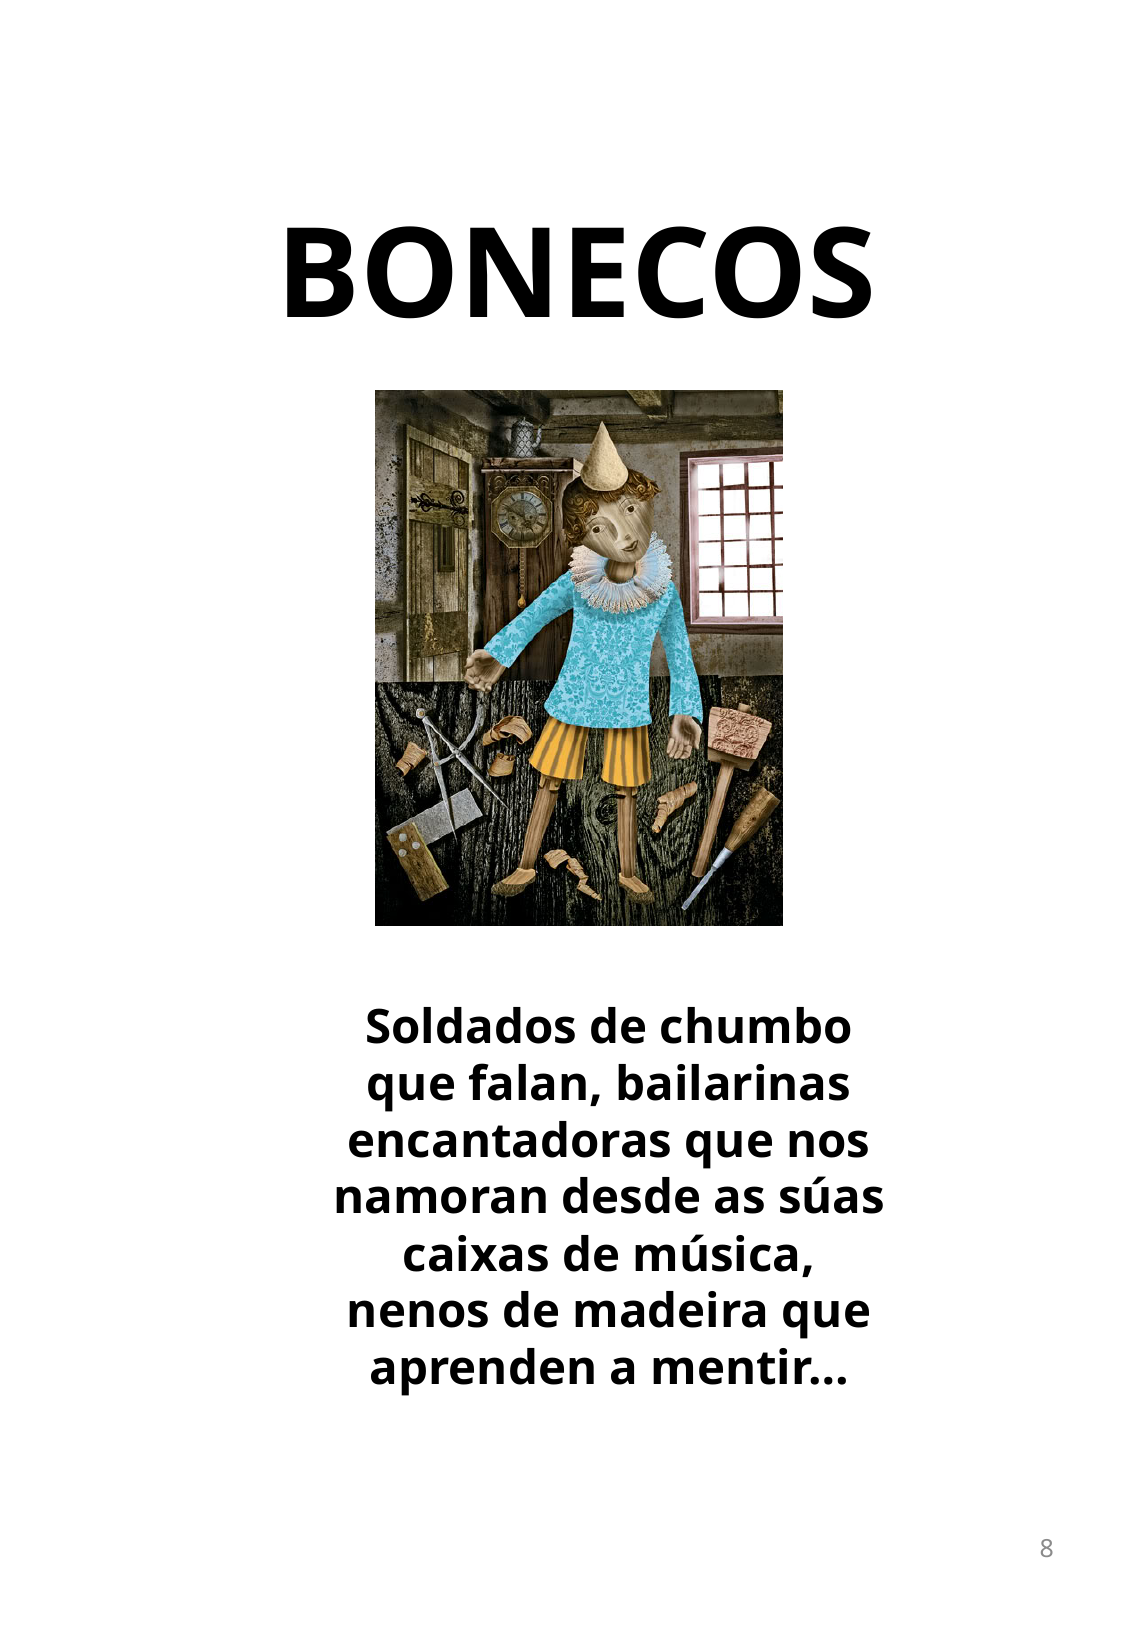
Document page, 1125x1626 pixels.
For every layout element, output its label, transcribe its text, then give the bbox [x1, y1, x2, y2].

picture [374, 390, 783, 926]
title BONECOS [210, 167, 943, 368]
text_box Soldados de chumbo que falan, bailarinas encantadoras que nos namoran desde as súas caixas de música, nenos de madeira que aprenden a mentir… [316, 988, 903, 1446]
slide_number 8 [806, 1506, 1069, 1593]
